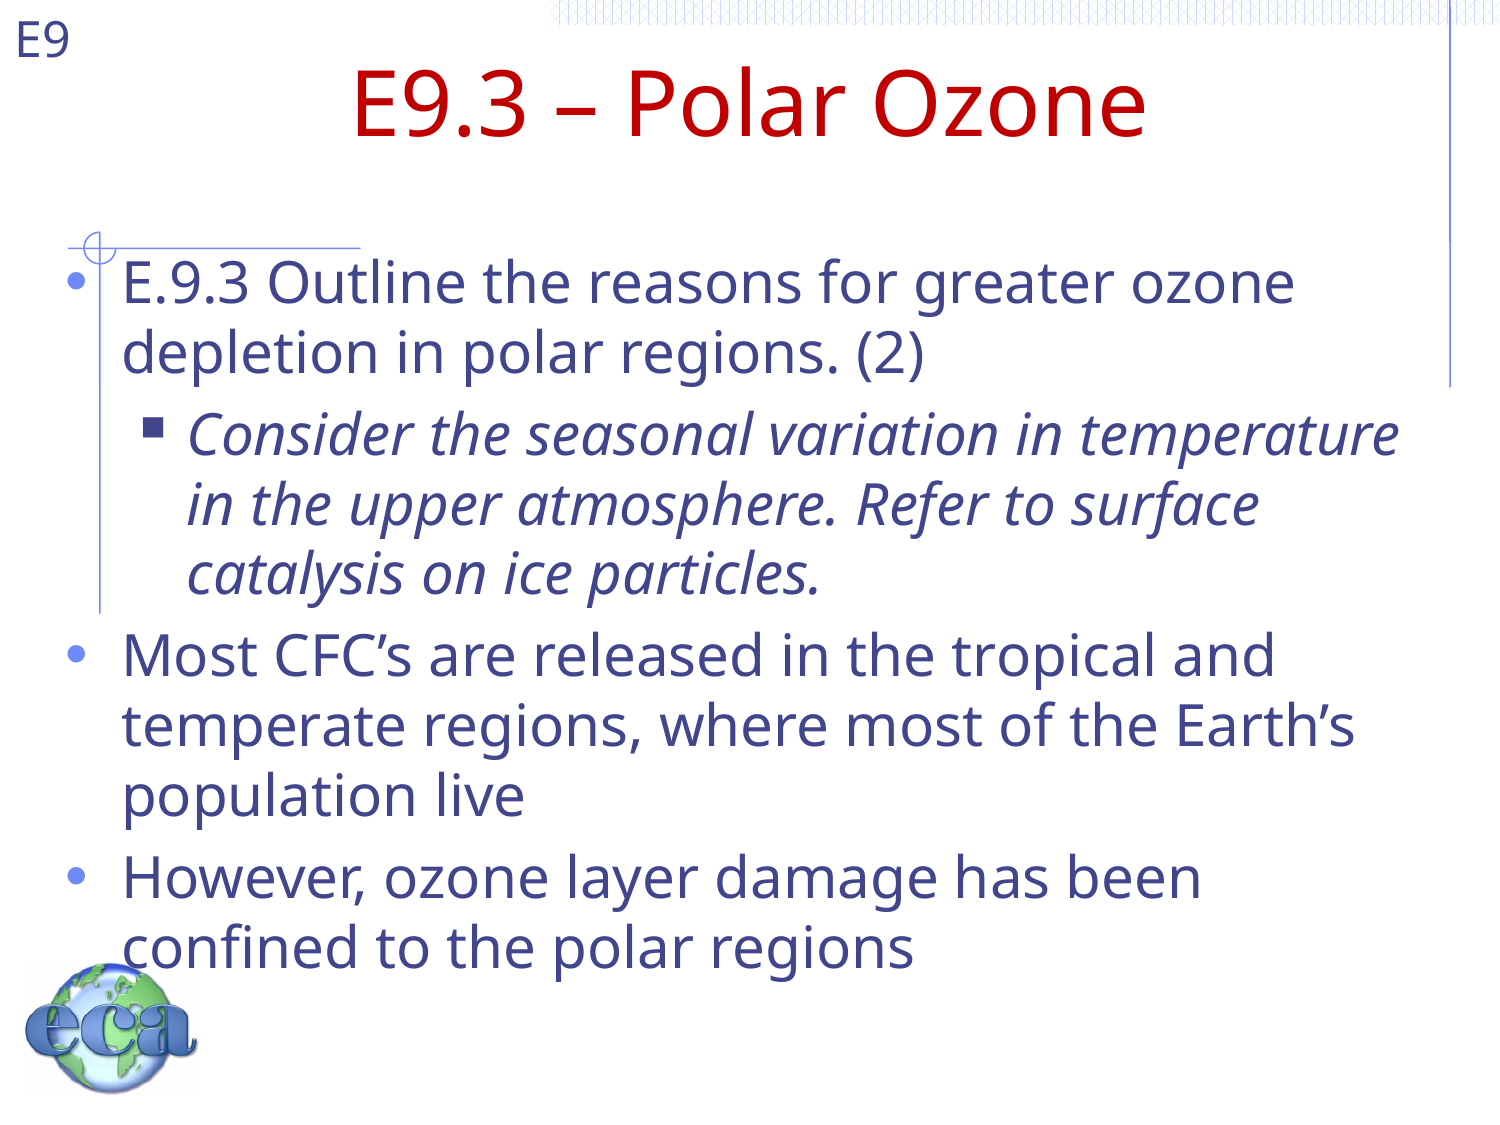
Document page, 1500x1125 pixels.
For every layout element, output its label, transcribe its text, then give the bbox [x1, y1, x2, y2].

title E9.3 – Polar Ozone [37, 24, 1463, 163]
list E.9.3 Outline the reasons for greater ozone depletion in polar regions. (2) Consider the seasonal variation in temperature in the upper atmosphere. Refer to surface catalysis on ice particles. Most CFC’s are released in the tropical and temperate regions, where most of the Earth’s population live However, ozone layer damage has been confined to the polar regions [49, 237, 1463, 976]
picture [23, 960, 200, 1096]
